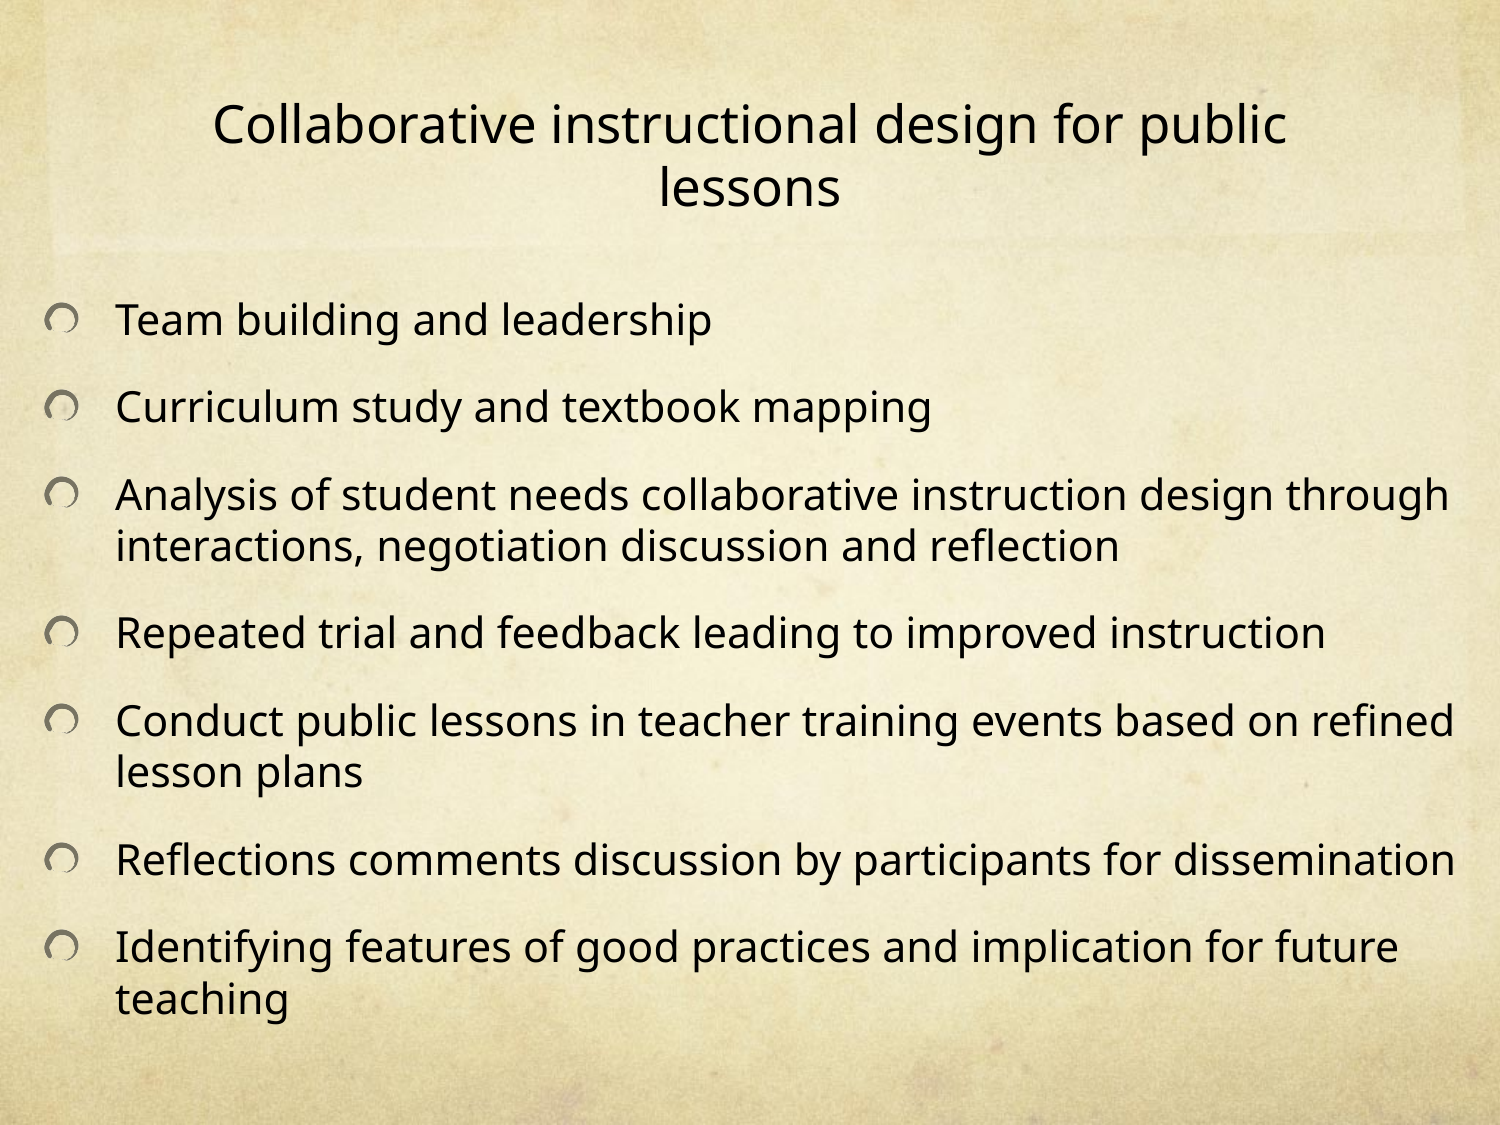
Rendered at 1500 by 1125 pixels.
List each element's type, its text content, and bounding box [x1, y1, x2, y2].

picture [44, 929, 80, 962]
list Team building and leadership Curriculum study and textbook mapping Analysis of student needs collaborative instruction design through interactions, negotiation discussion and reflection Repeated trial and feedback leading to improved instruction Conduct public lessons in teacher training events based on refined lesson plans Reflections comments discussion by participants for dissemination Identifying features of good practices and implication for future teaching [29, 284, 1500, 1067]
picture [44, 476, 80, 509]
picture [44, 615, 80, 648]
picture [44, 842, 80, 874]
title Collaborative instructional design for public lessons [150, 82, 1350, 225]
picture [44, 703, 80, 735]
picture [0, 0, 1500, 1125]
picture [44, 389, 80, 422]
picture [44, 302, 80, 334]
